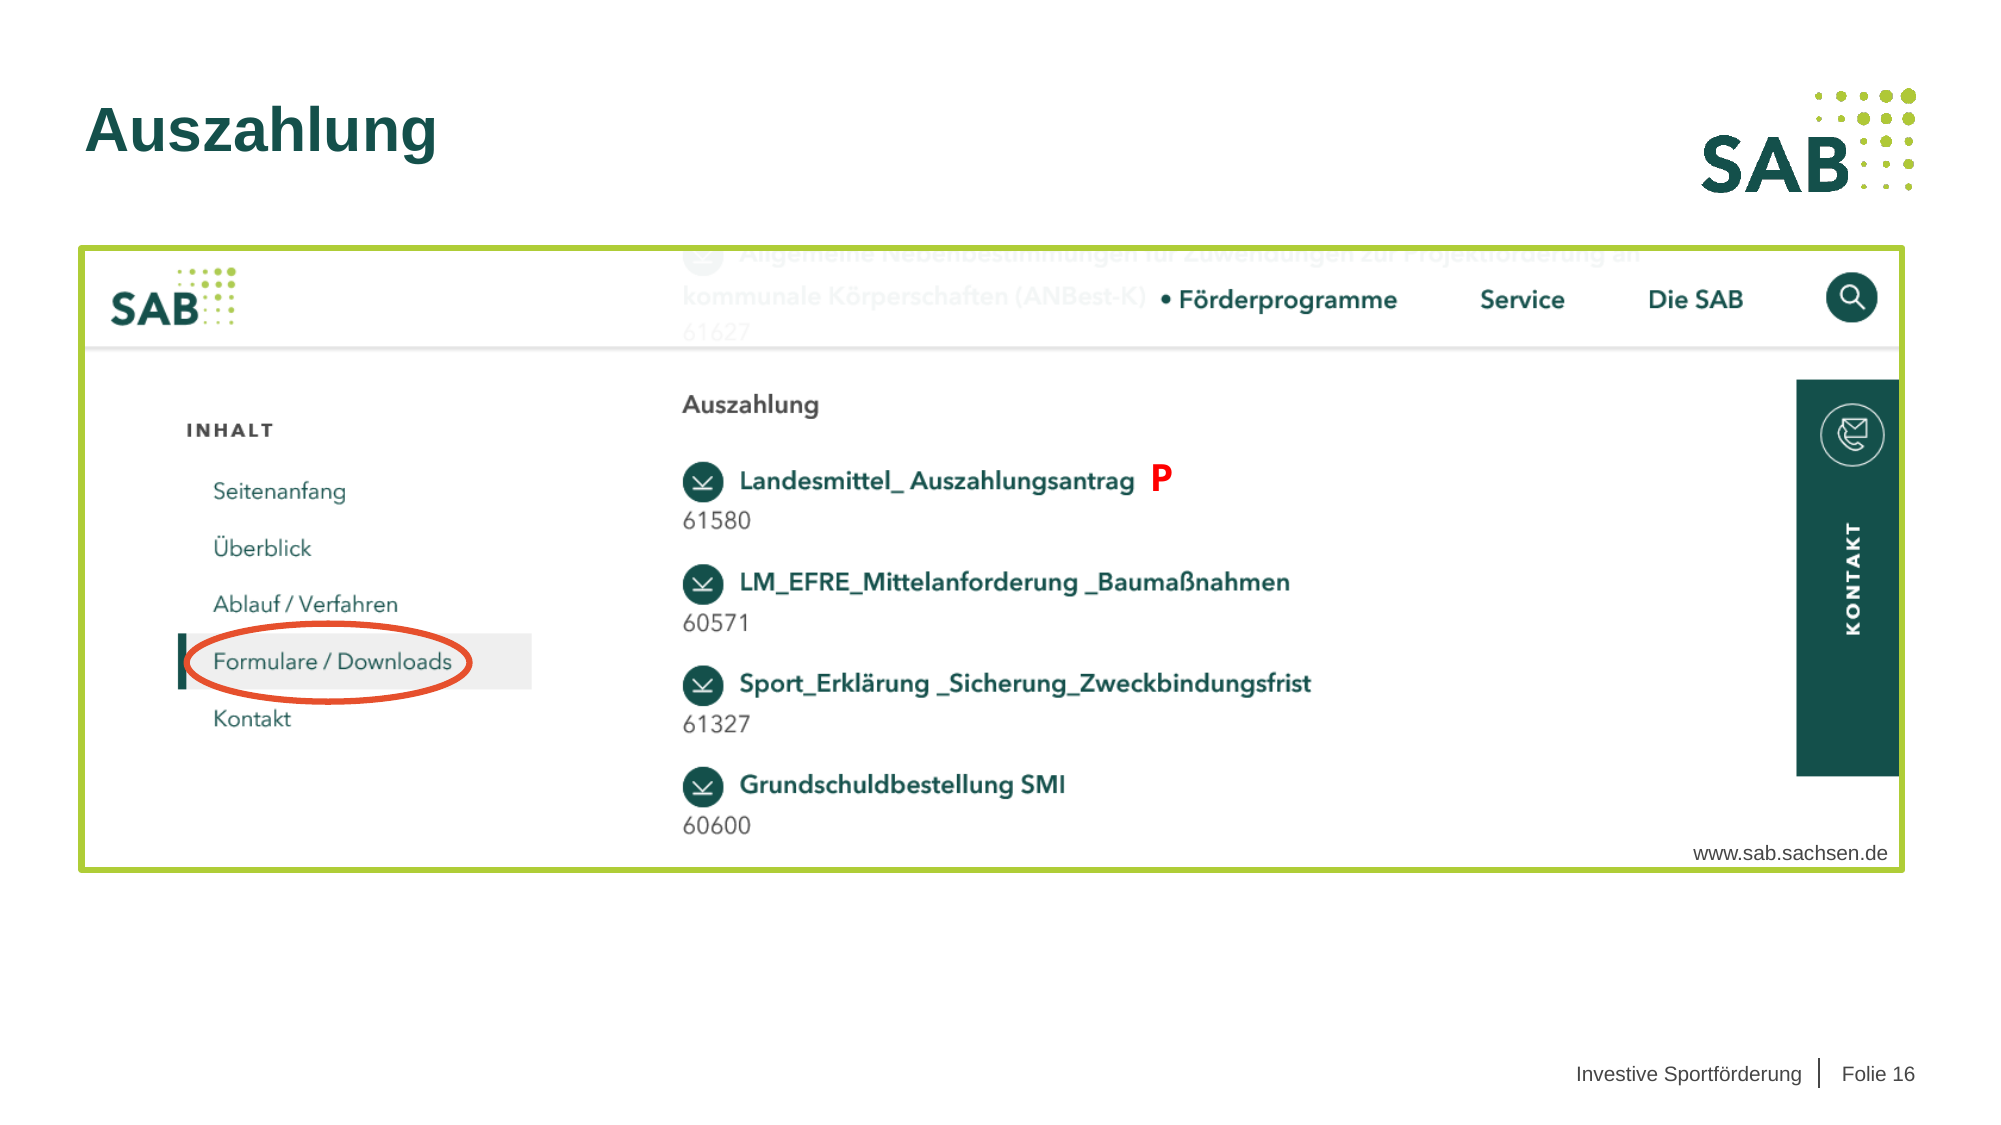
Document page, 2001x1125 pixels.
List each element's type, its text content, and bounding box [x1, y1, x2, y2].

title Auszahlung [84, 88, 1502, 165]
footer Investive Sportförderung [739, 1060, 1803, 1086]
slide_number Folie 16 [1818, 1060, 1916, 1086]
picture [84, 251, 1899, 867]
picture [1701, 88, 1916, 193]
